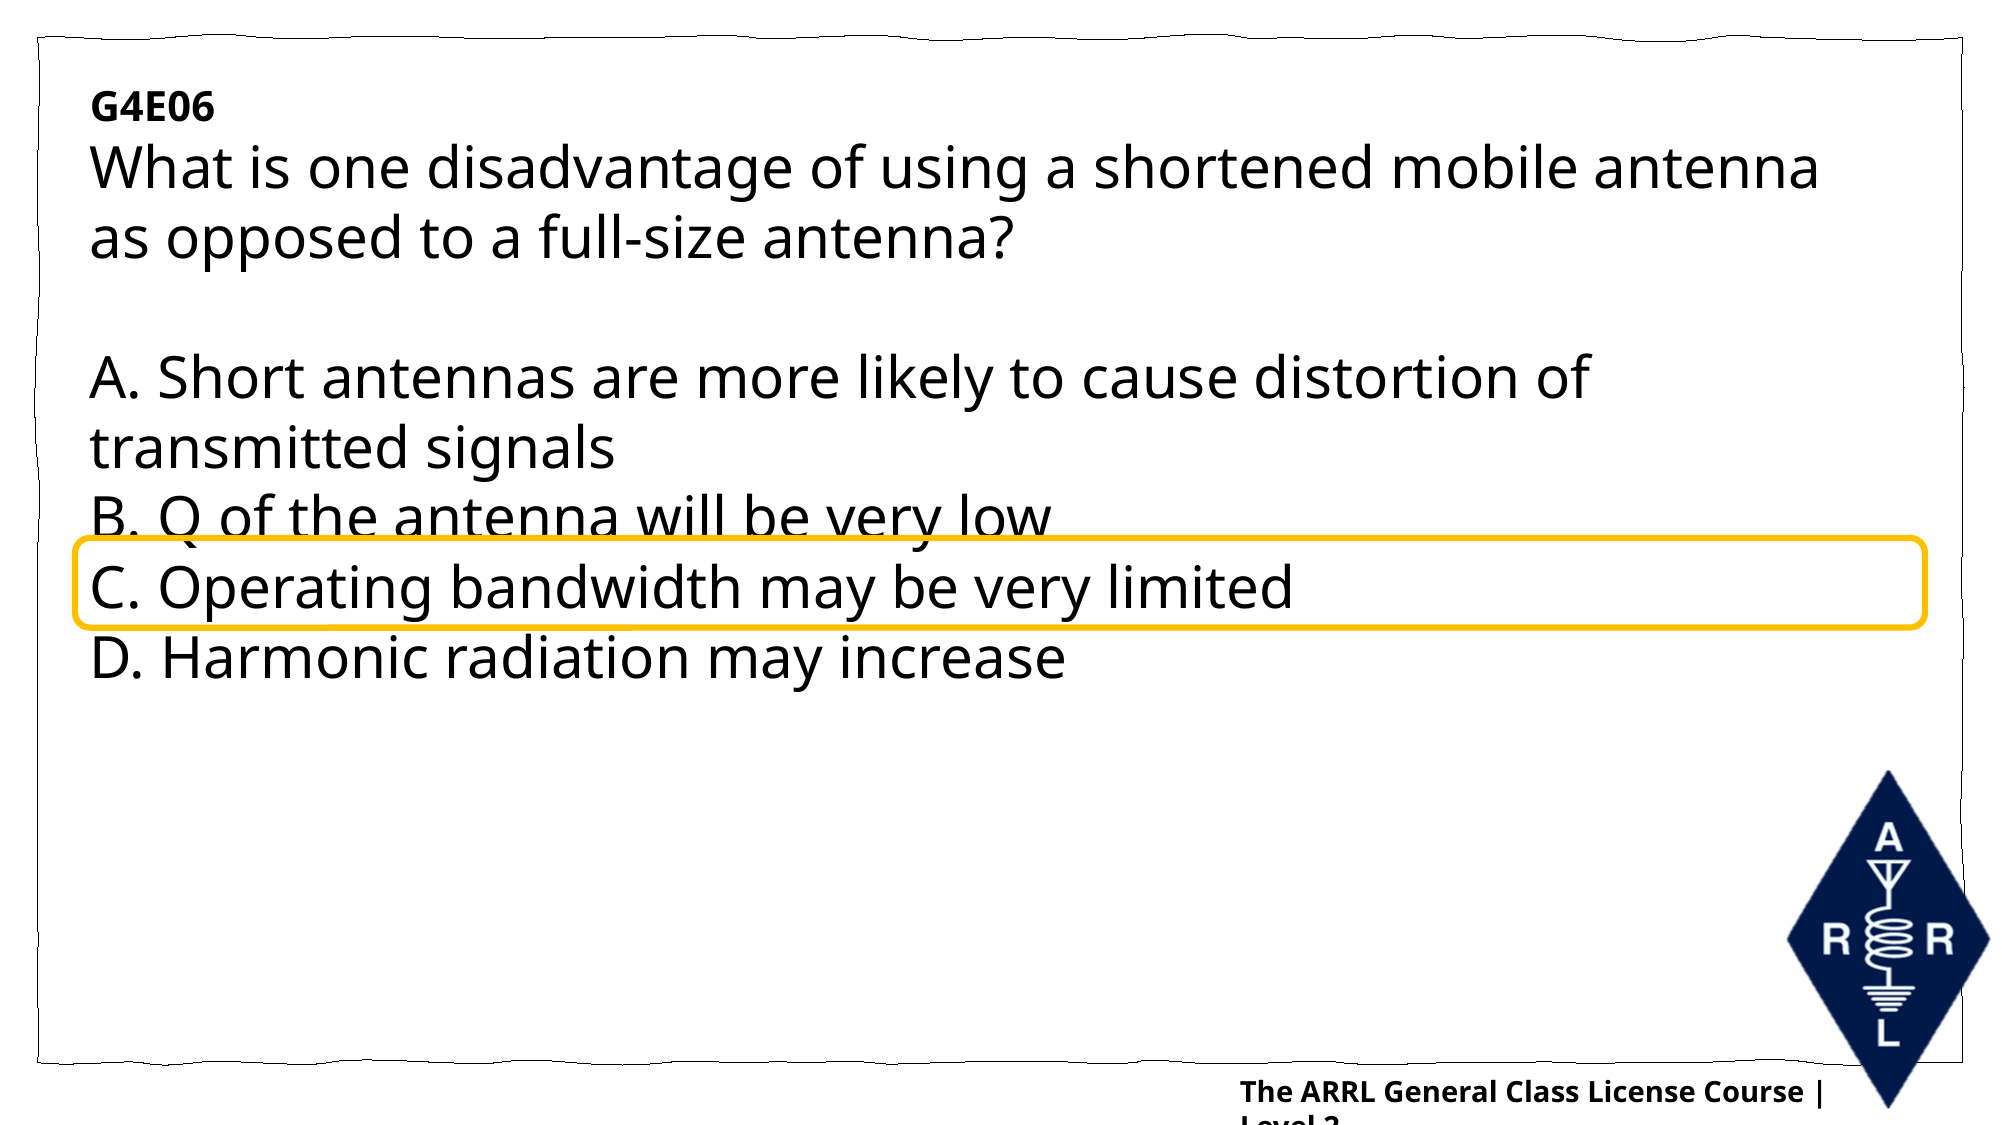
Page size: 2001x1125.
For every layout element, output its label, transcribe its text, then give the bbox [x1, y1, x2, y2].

text_box [73, 536, 1927, 629]
text_box G4E06 What is one disadvantage of using a shortened mobile antenna as opposed to a full-size antenna? A. Short antennas are more likely to cause distortion of transmitted signals B. Q of the antenna will be very low C. Operating bandwidth may be very limited D. Harmonic radiation may increase [75, 72, 1850, 545]
picture [1773, 752, 1999, 1125]
text_box G4E06 What is one disadvantage of using a shortened mobile antenna as opposed to a full-size antenna? A. Short antennas are more likely to cause distortion of transmitted signals B. Q of the antenna will be very low C. Operating bandwidth may be very limited D. Harmonic radiation may increase [75, 621, 1850, 698]
